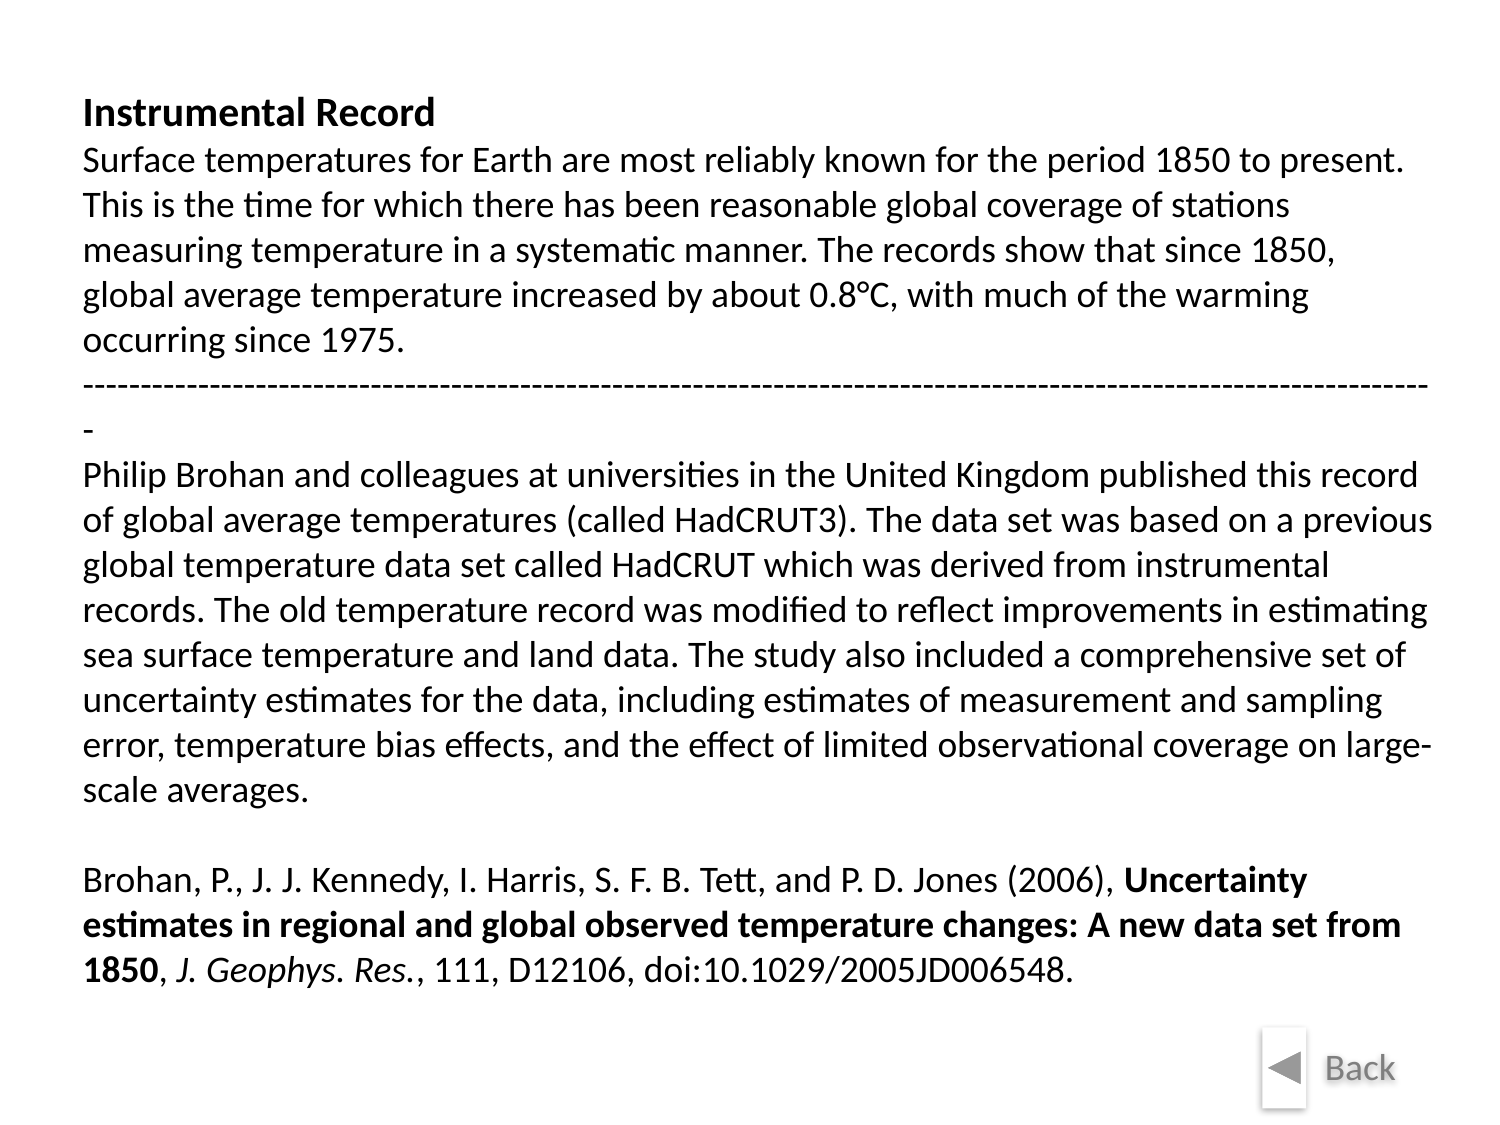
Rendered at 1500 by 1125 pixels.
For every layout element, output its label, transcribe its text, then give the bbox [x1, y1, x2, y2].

text_box [1262, 1027, 1307, 1109]
text_box Back [1220, 1006, 1500, 1125]
text_box Instrumental Record Surface temperatures for Earth are most reliably known for the period 1850 to present. This is the time for which there has been reasonable global coverage of stations measuring temperature in a systematic manner. The records show that since 1850, global average temperature increased by about 0.8°C, with much of the warming occurring since 1975. ---------------------------------------------------------------------------------------------------------------------- Philip Brohan and colleagues at universities in the United Kingdom published this record of global average temperatures (called HadCRUT3). The data set was based on a previous global temperature data set called HadCRUT which was derived from instrumental records. The old temperature record was modified to reflect improvements in estimating sea surface temperature and land data. The study also included a comprehensive set of uncertainty estimates for the data, including estimates of measurement and sampling error, temperature bias effects, and the effect of limited observational coverage on large-scale averages. Brohan, P., J. J. Kennedy, I. Harris, S. F. B. Tett, and P. D. Jones (2006), Uncertainty estimates in regional and global observed temperature changes: A new data set from 1850, J. Geophys. Res., 111, D12106, doi:10.1029/2005JD006548. [67, 77, 1453, 998]
